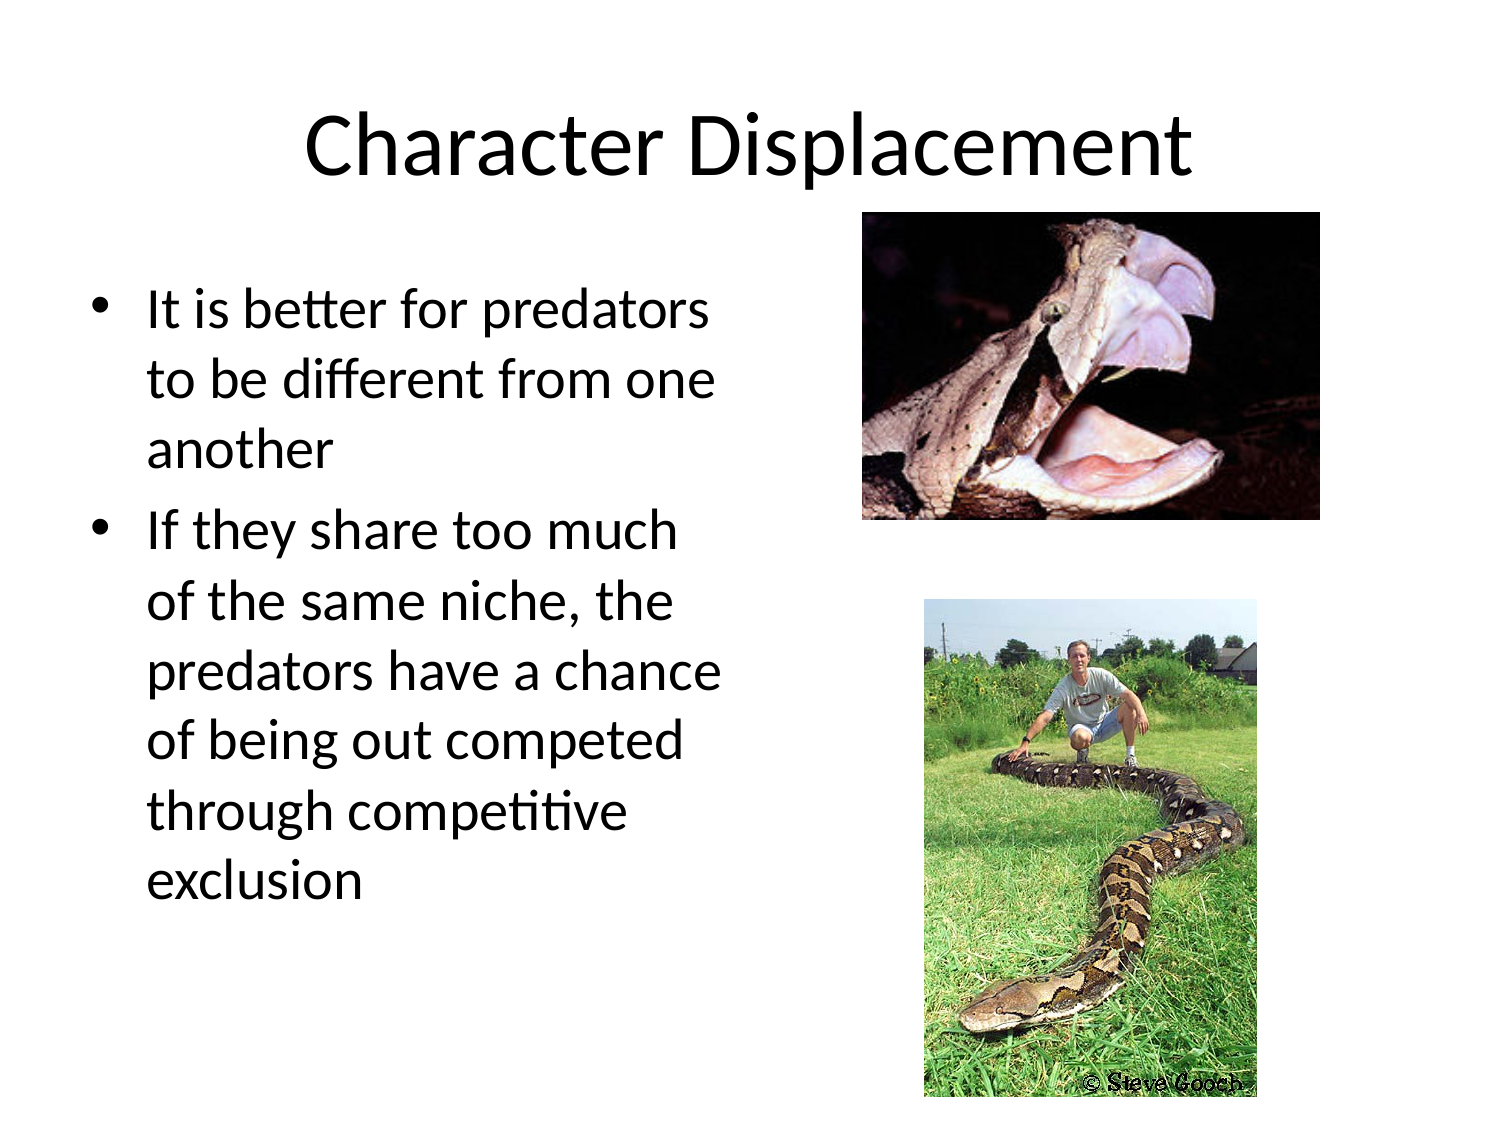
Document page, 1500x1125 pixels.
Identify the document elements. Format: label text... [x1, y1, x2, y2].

picture [862, 212, 1320, 520]
title Character Displacement [75, 45, 1425, 233]
picture [924, 599, 1258, 1098]
list It is better for predators to be different from one another If they share too much of the same niche, the predators have a chance of being out competed through competitive exclusion [75, 262, 738, 1005]
